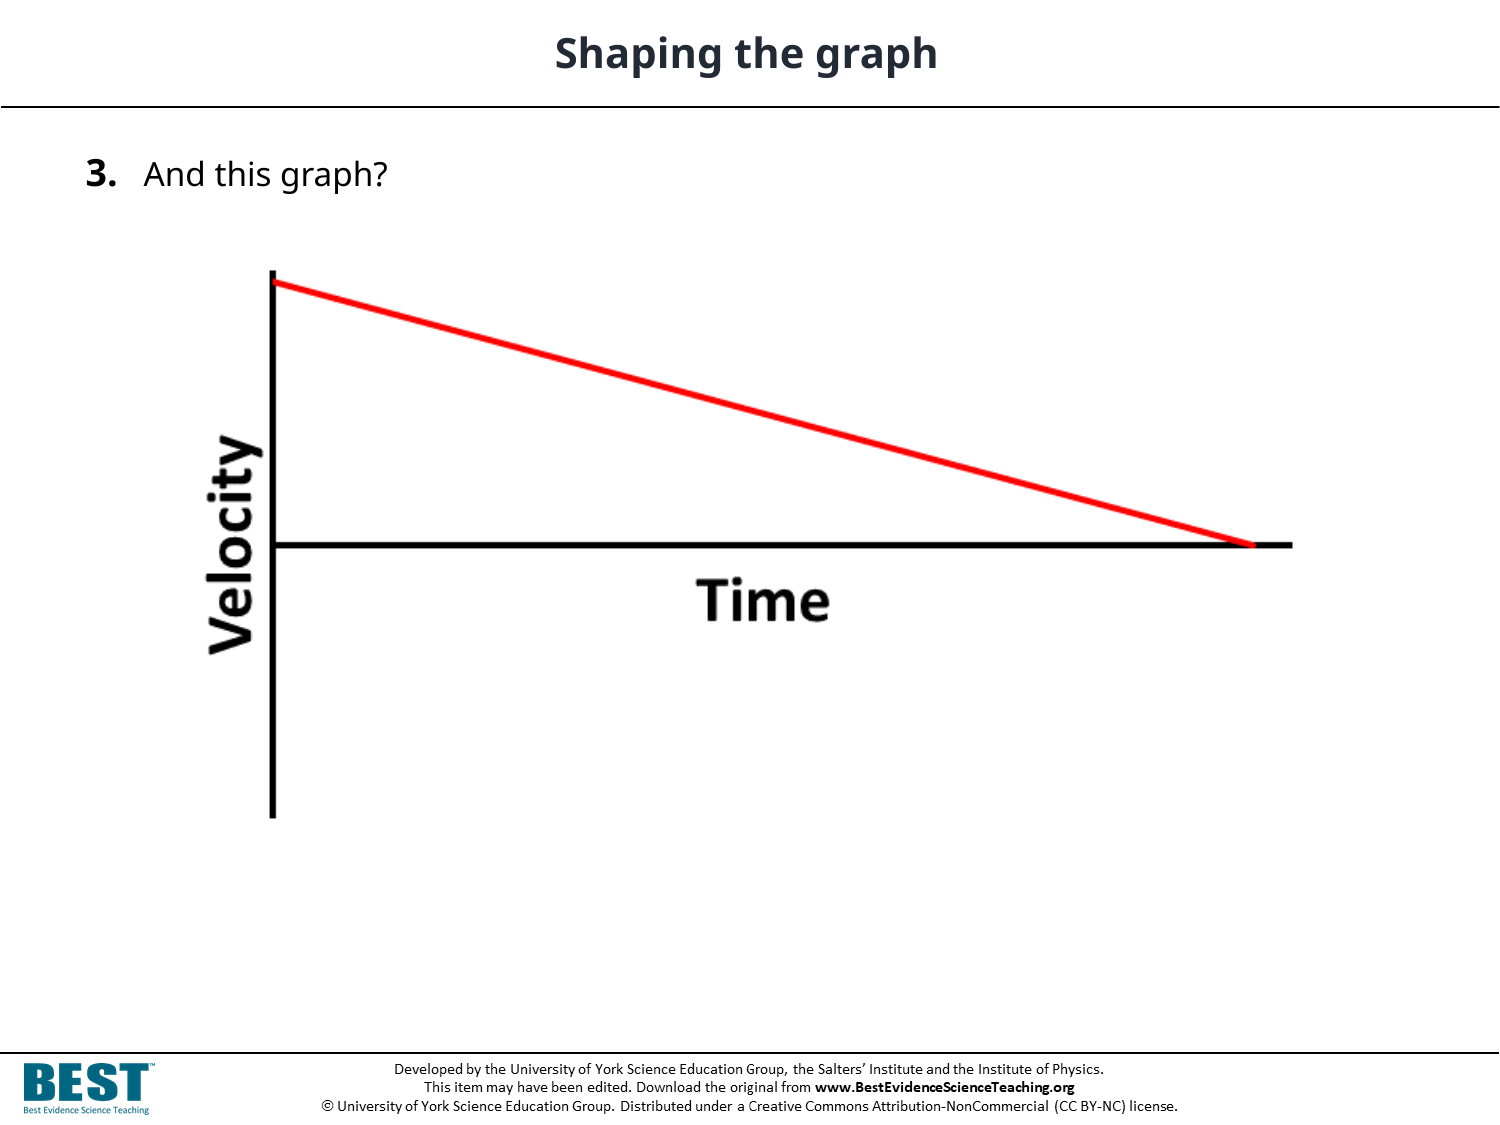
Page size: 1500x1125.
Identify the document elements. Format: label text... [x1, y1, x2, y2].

picture [0, 106, 1500, 1125]
text_box Shaping the graph [23, 4, 1471, 99]
